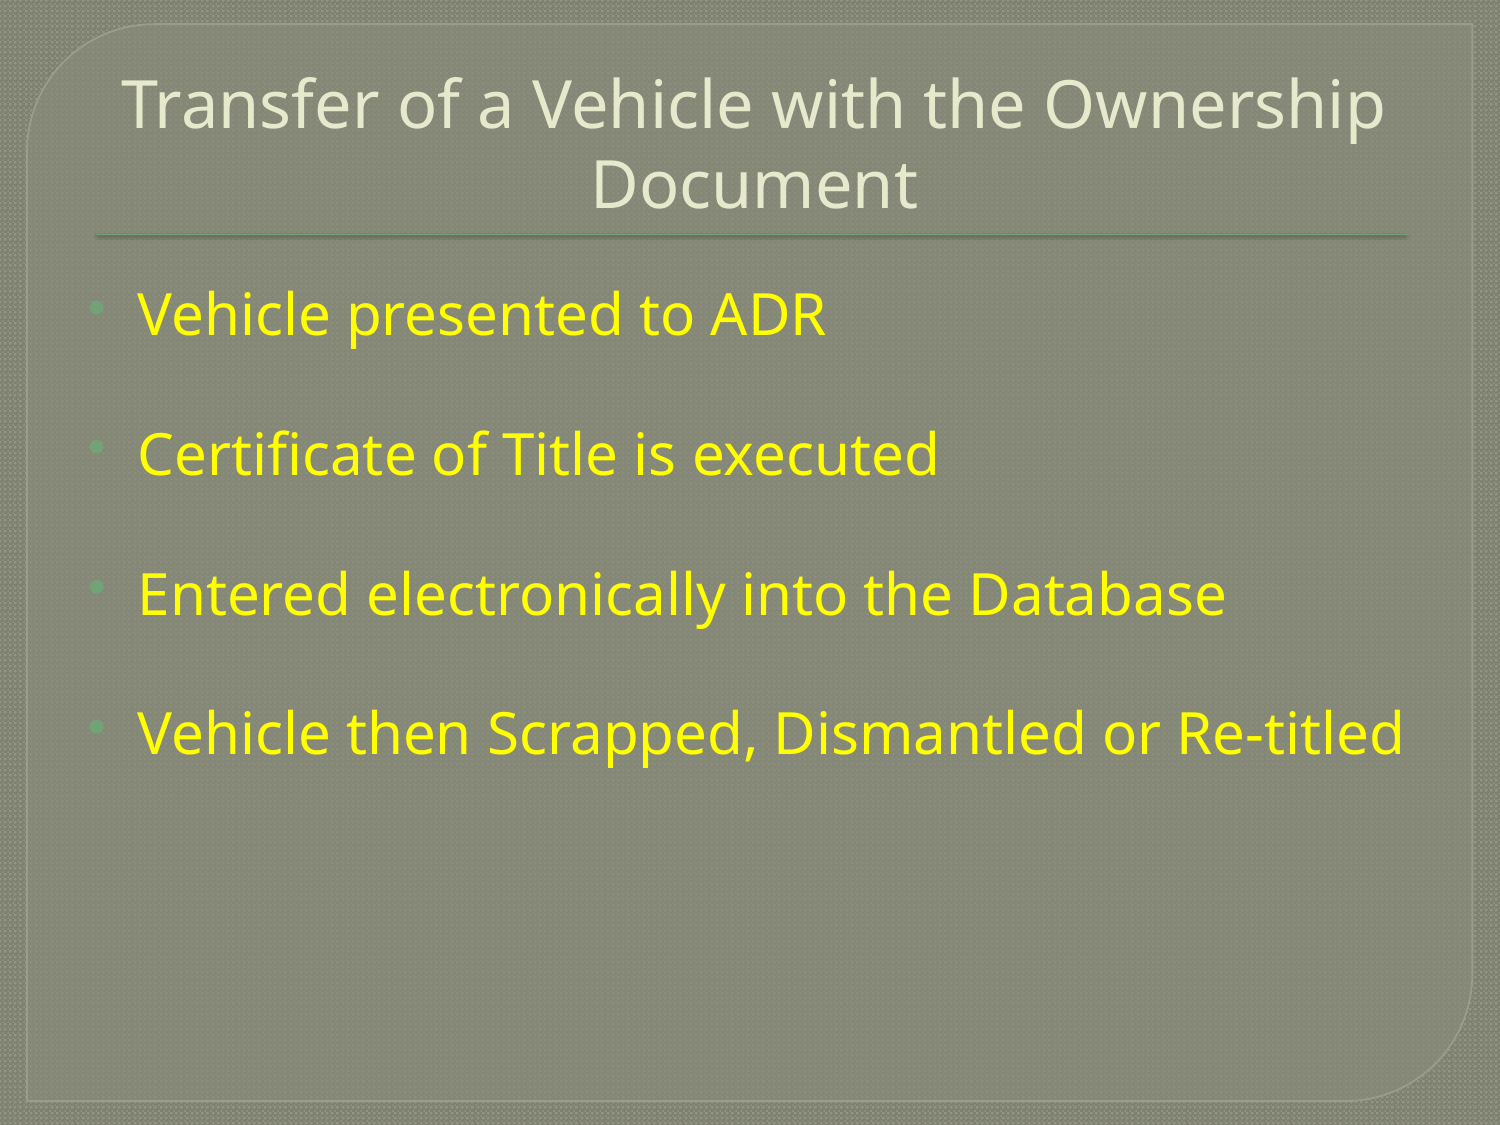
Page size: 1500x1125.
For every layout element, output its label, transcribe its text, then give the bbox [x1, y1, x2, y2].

title Transfer of a Vehicle with the Ownership Document [75, 41, 1425, 230]
list Vehicle presented to ADR Certificate of Title is executed Entered electronically into the Database Vehicle then Scrapped, Dismantled or Re-titled [75, 270, 1425, 1013]
